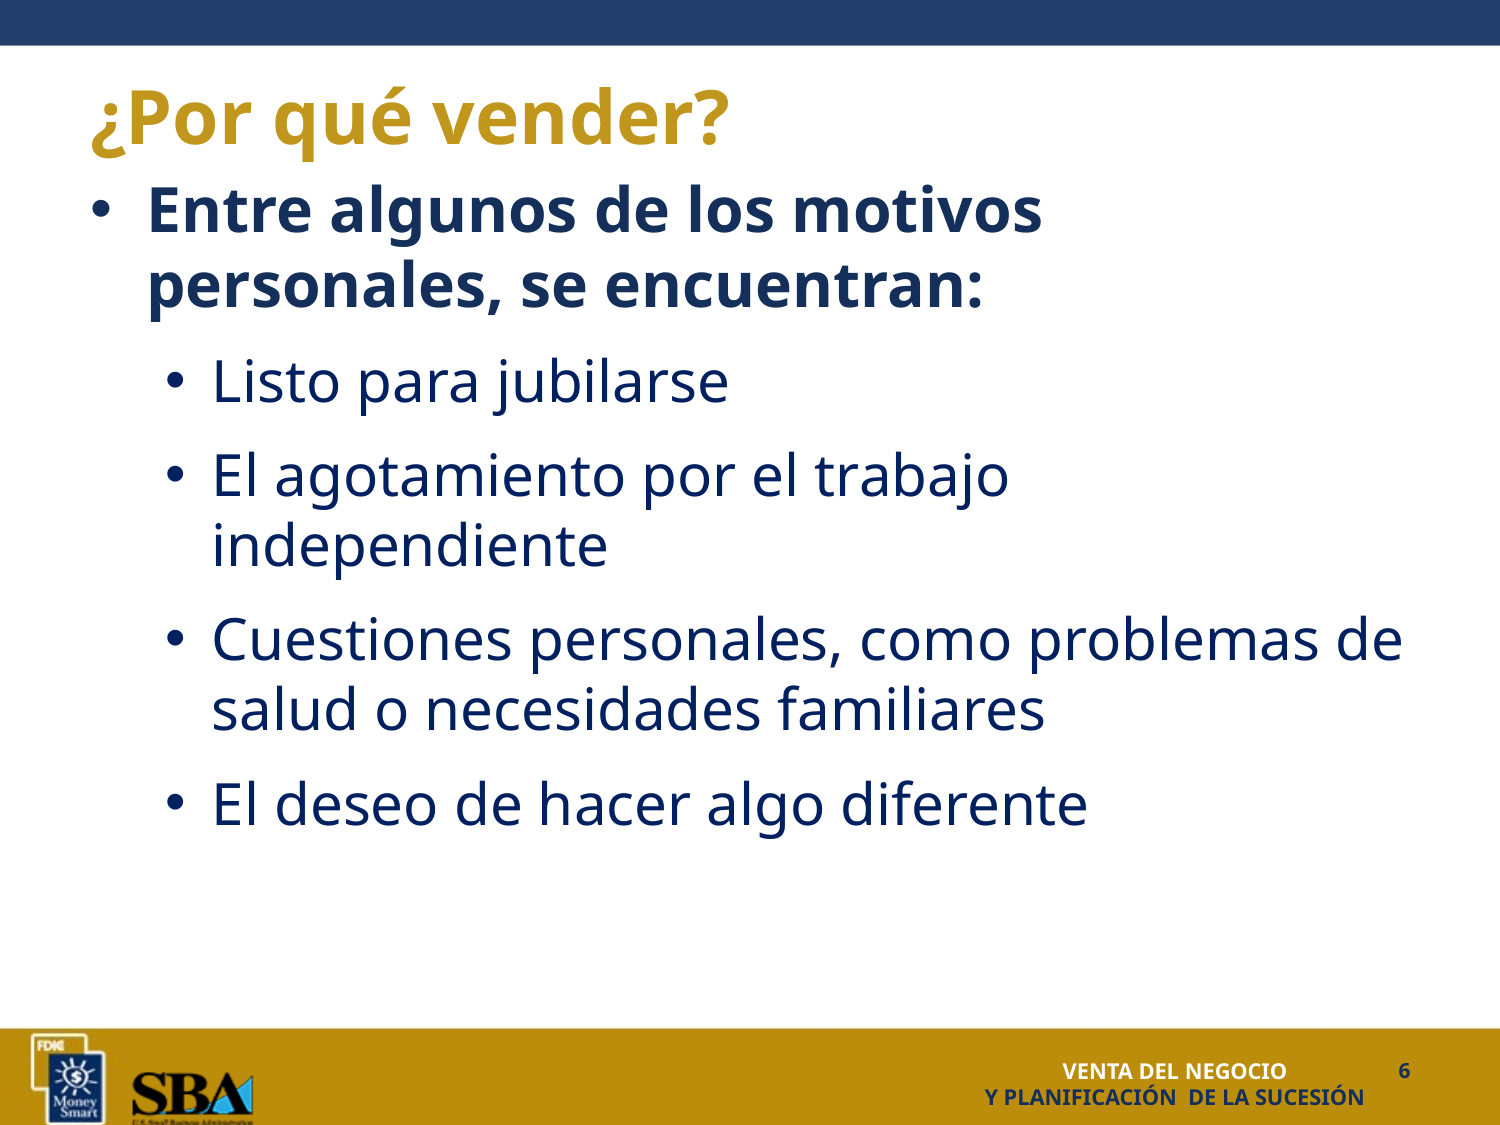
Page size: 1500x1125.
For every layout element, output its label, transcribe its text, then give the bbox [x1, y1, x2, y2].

title ¿Por qué vender? [74, 62, 1426, 162]
picture [0, 0, 1500, 1125]
list Entre algunos de los motivos personales, se encuentran: Listo para jubilarse El agotamiento por el trabajo independiente Cuestiones personales, como problemas de salud o necesidades familiares El deseo de hacer algo diferente [74, 162, 1426, 863]
